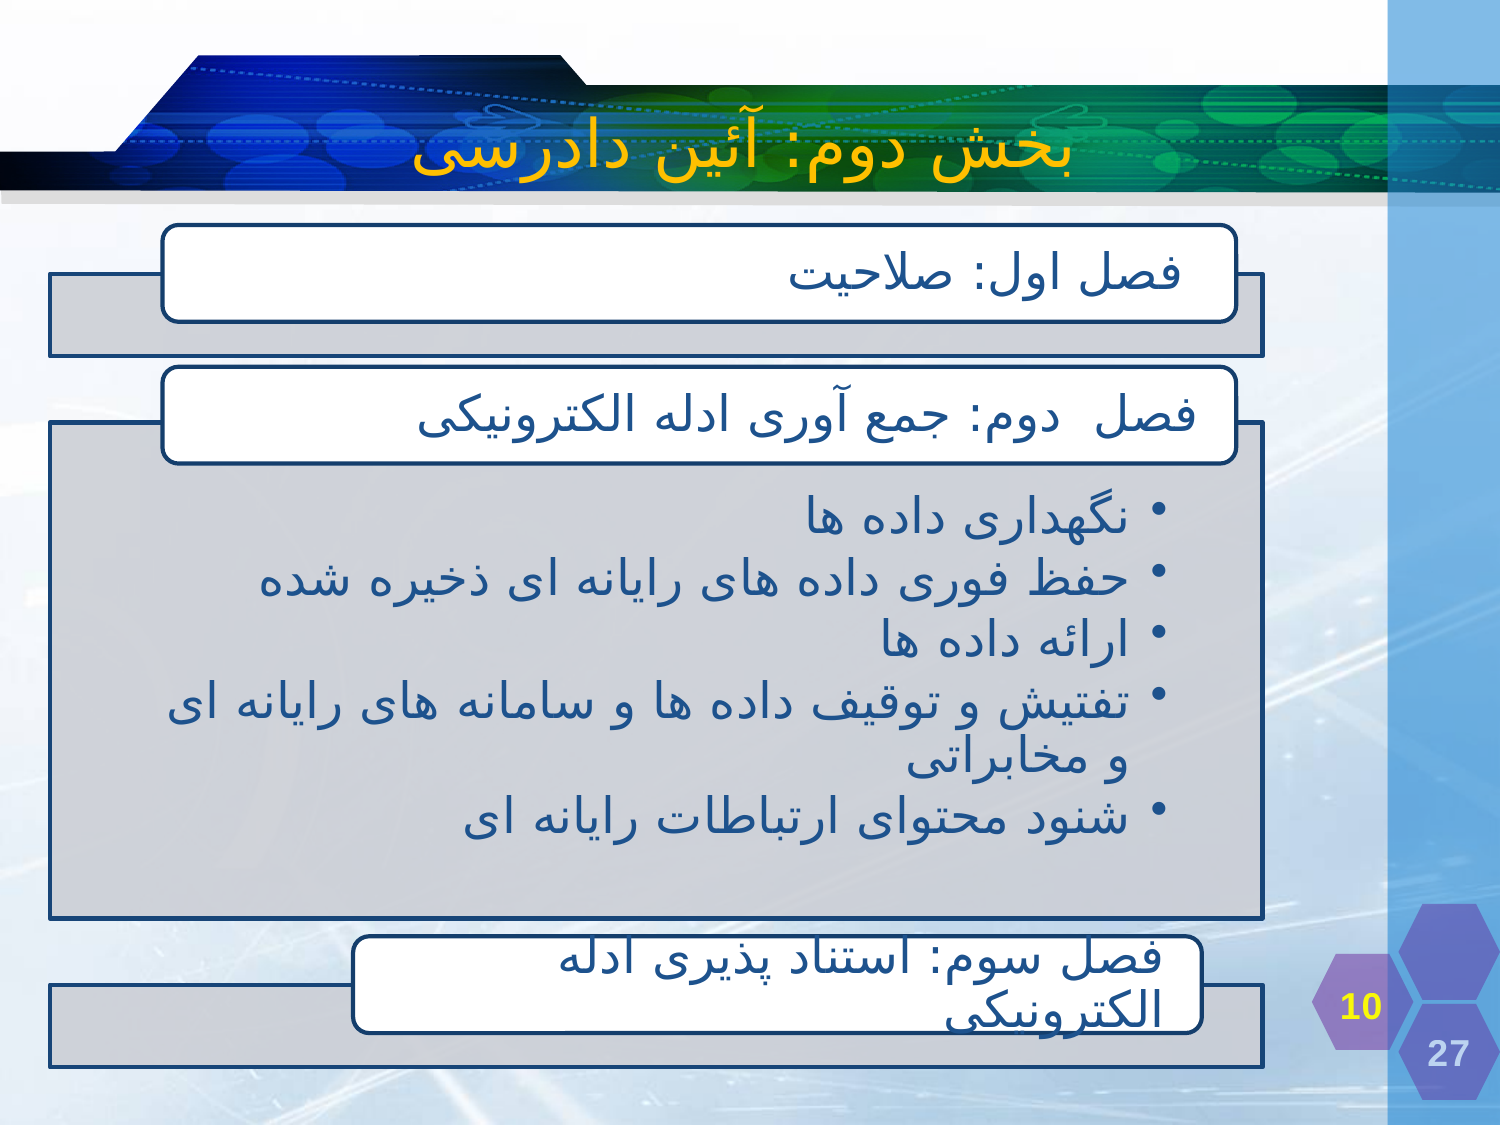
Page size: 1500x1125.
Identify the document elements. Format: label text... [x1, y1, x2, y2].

text_box 10 [1324, 974, 1400, 1035]
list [49, 224, 1263, 1068]
picture [0, 0, 1500, 1125]
text_box 27 [1412, 1021, 1488, 1082]
title بخش دوم: آئین دادرسی [99, 95, 1388, 188]
